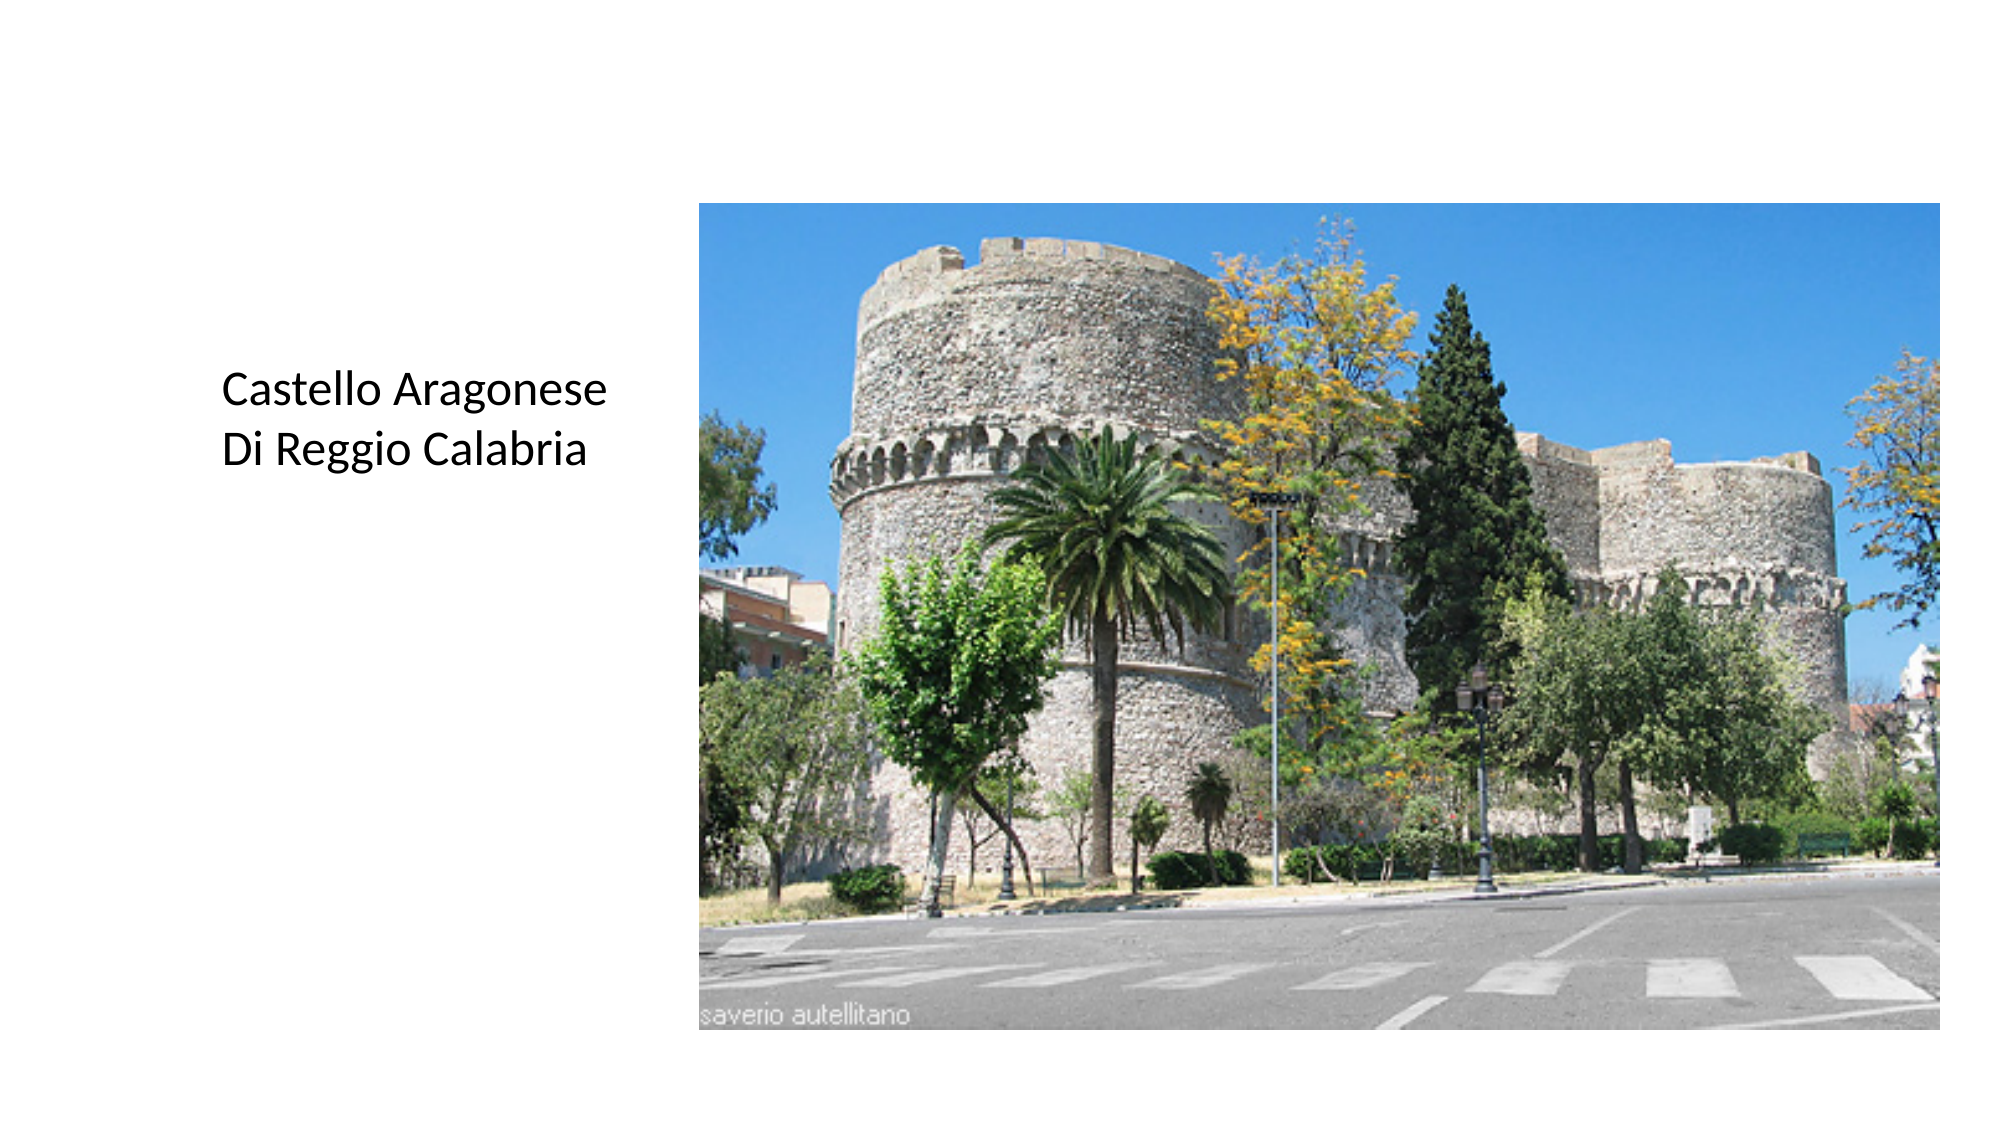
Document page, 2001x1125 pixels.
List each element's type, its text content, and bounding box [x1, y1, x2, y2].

text_box Castello Aragonese Di Reggio Calabria [207, 348, 624, 483]
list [699, 203, 1940, 1030]
